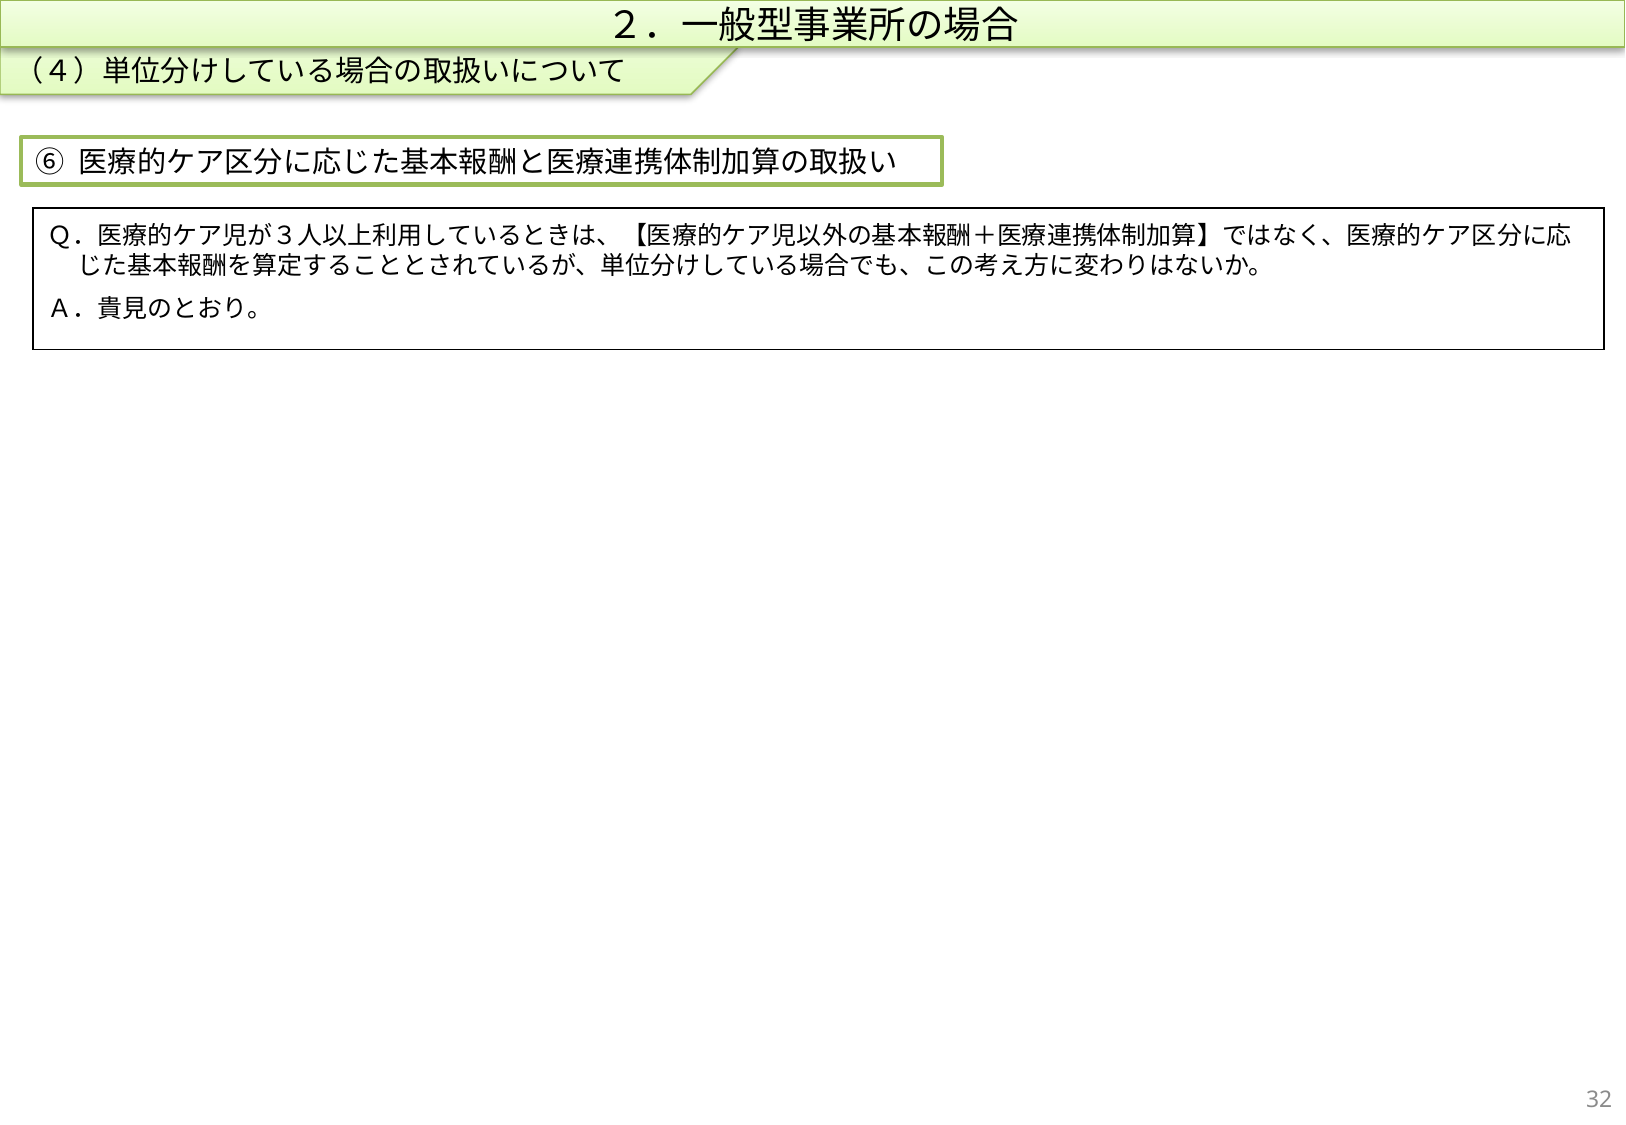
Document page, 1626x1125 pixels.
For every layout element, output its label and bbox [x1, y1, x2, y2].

text_box [0, 0, 1625, 96]
slide_number [1248, 1070, 1625, 1125]
text_box [19, 135, 944, 187]
text_box [32, 208, 1604, 350]
